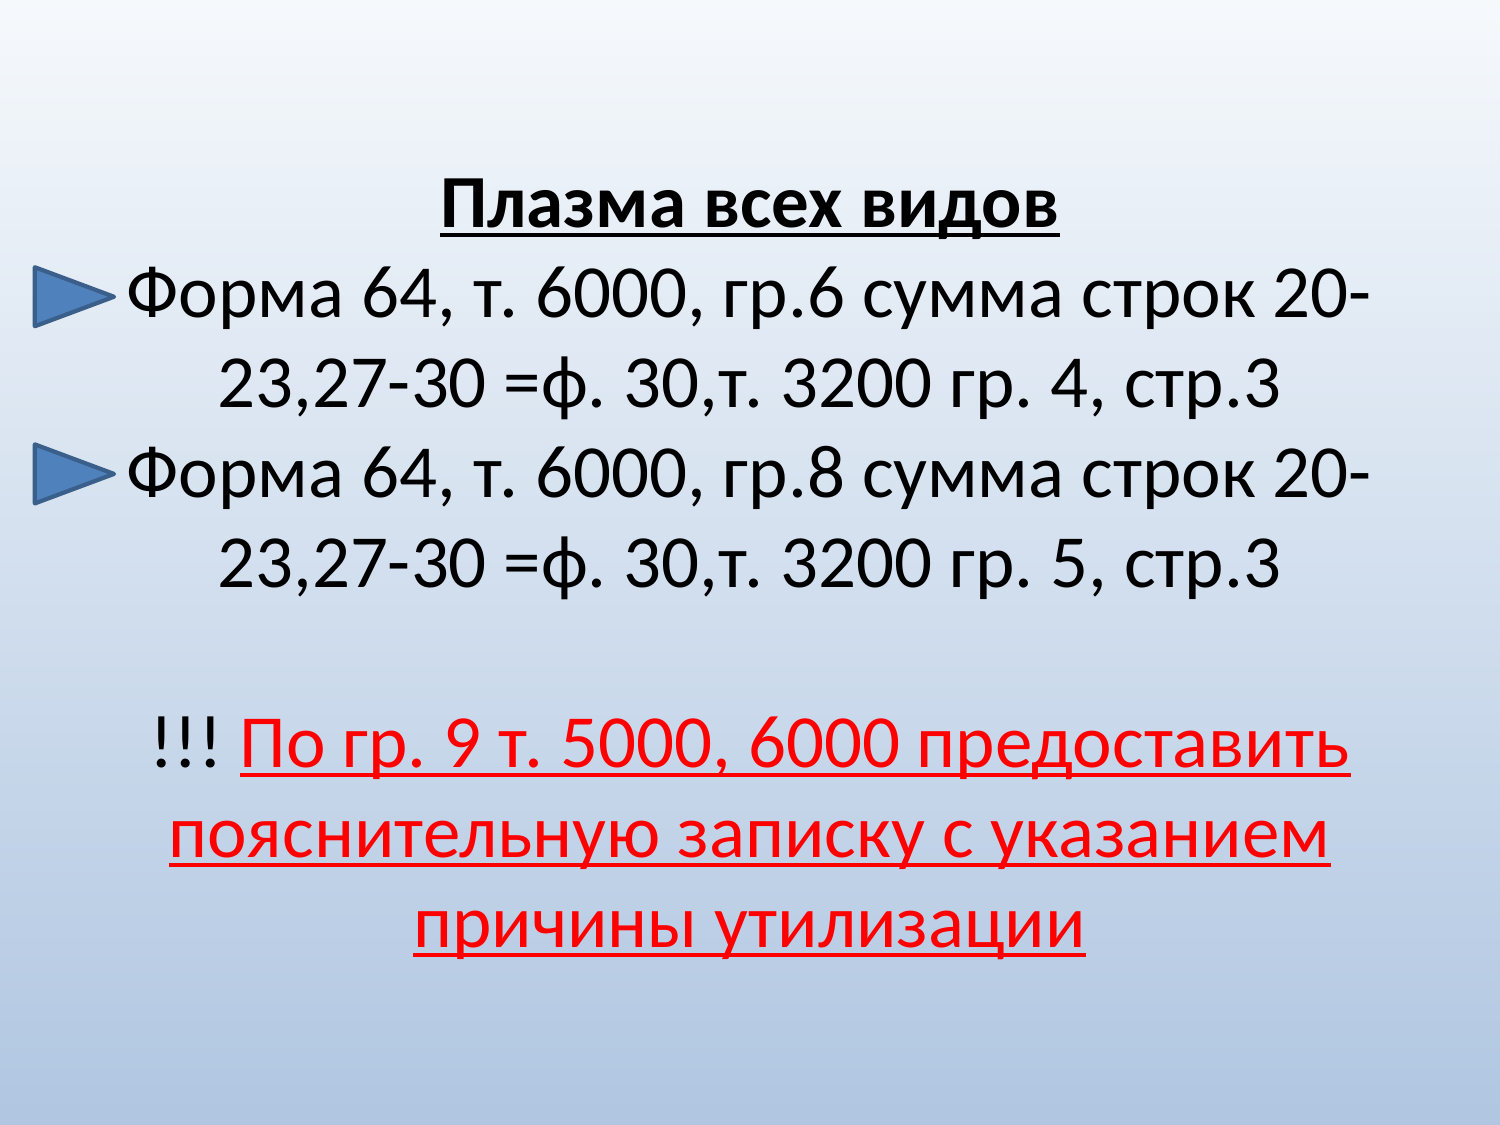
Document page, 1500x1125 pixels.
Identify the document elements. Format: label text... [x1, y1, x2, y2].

text_box [32, 265, 117, 329]
text_box [32, 442, 117, 506]
title Плазма всех видов Форма 64, т. 6000, гр.6 сумма строк 20-23,27-30 =ф. 30,т. 3200 гр. 4, стр.3 Форма 64, т. 6000, гр.8 сумма строк 20-23,27-30 =ф. 30,т. 3200 гр. 5, стр.3 !!! По гр. 9 т. 5000, 6000 предоставить пояснительную записку с указанием причины утилизации [74, 44, 1426, 1071]
